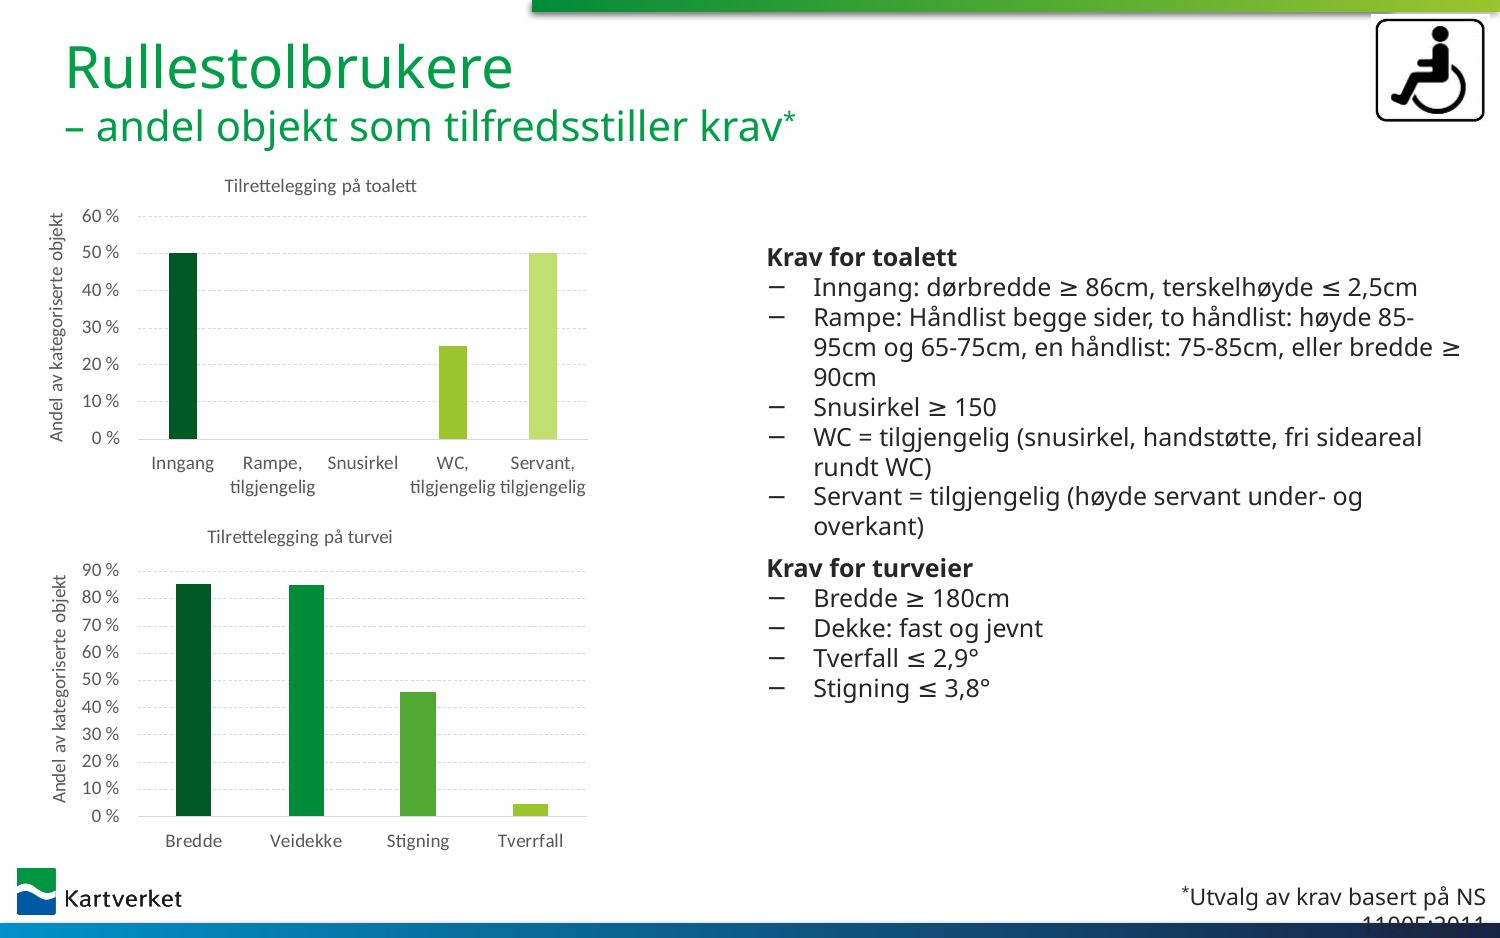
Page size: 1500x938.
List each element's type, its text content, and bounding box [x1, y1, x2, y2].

text_box Krav for toalett Inngang: dørbredde ≥ 86cm, terskelhøyde ≤ 2,5cm Rampe: Håndlist begge sider, to håndlist: høyde 85-95cm og 65-75cm, en håndlist: 75-85cm, eller bredde ≥ 90cm Snusirkel ≥ 150 WC = tilgjengelig (snusirkel, handstøtte, fri sideareal rundt WC) Servant = tilgjengelig (høyde servant under- og overkant) [751, 234, 1483, 545]
text_box Krav for turveier Bredde ≥ 180cm Dekke: fast og jevnt Tverfall ≤ 2,9° Stigning ≤ 3,8° [751, 545, 1483, 710]
picture [41, 166, 599, 505]
picture [41, 520, 598, 859]
picture [1371, 13, 1491, 127]
text_box *Utvalg av krav basert på NS 11005:2011 [1068, 873, 1500, 938]
text_box Rullestolbrukere – andel objekt som tilfredsstiller krav* [49, 14, 1431, 158]
